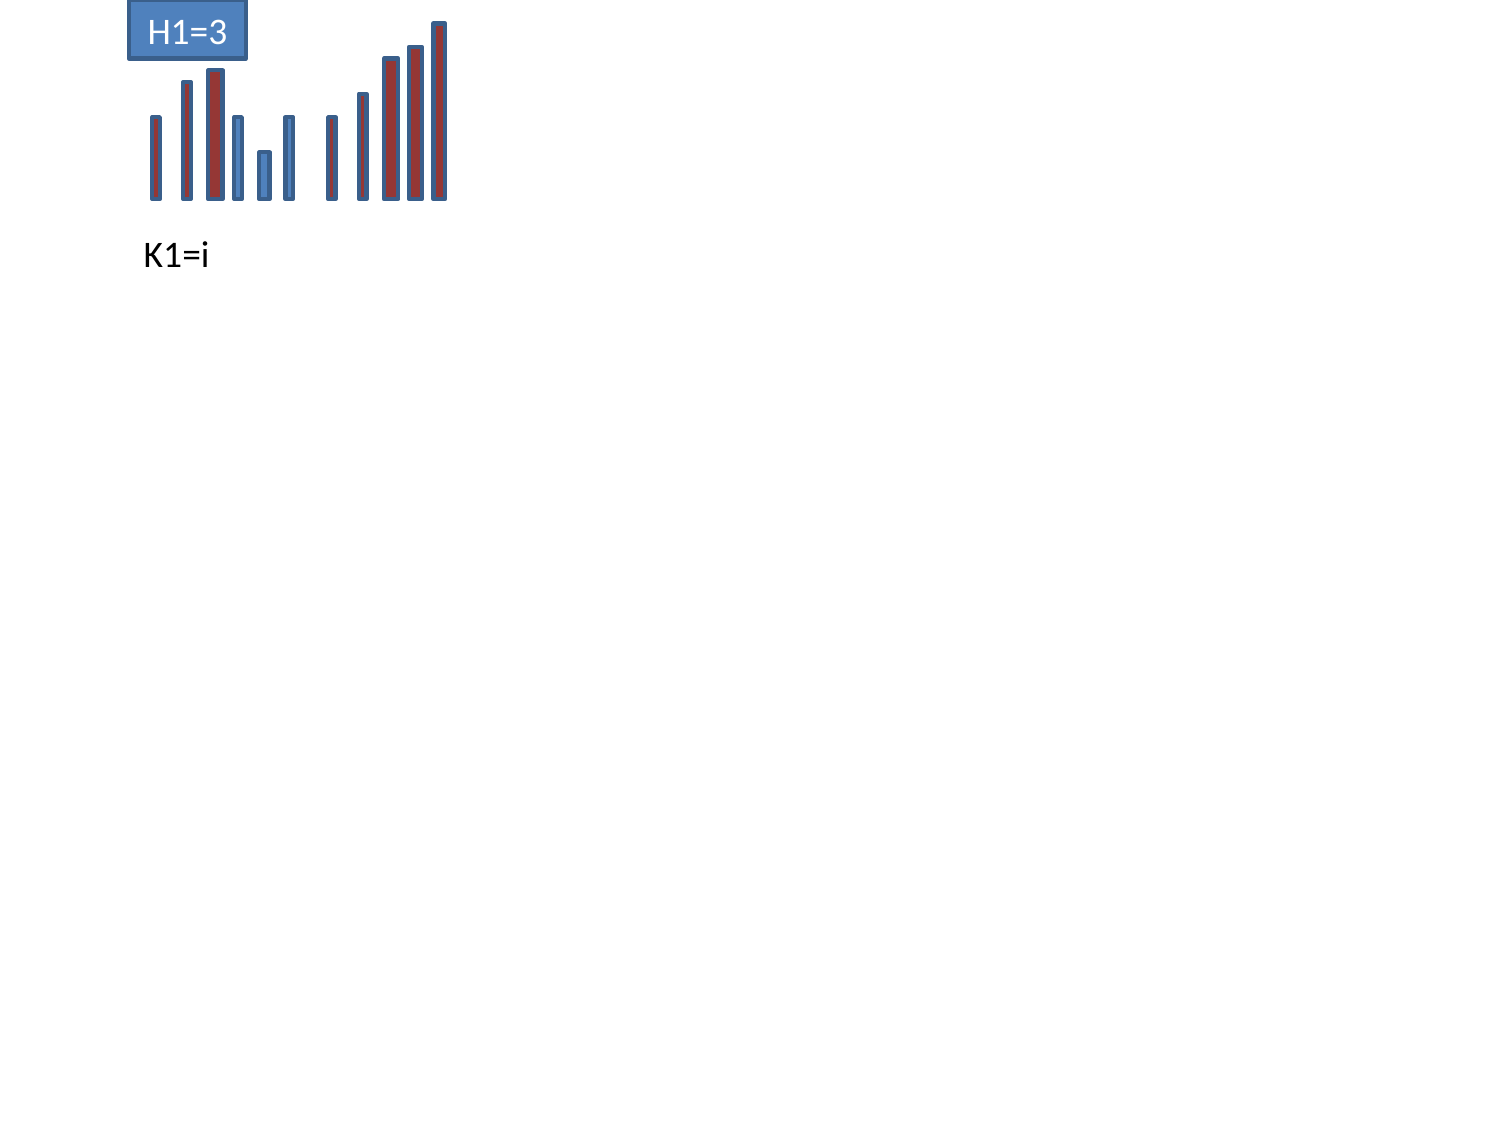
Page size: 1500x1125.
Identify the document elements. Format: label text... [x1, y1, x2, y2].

text_box [232, 115, 244, 201]
text_box [407, 45, 424, 201]
text_box [150, 115, 162, 201]
text_box [206, 68, 225, 201]
text_box K1=i [128, 222, 258, 283]
text_box [382, 56, 400, 201]
text_box [431, 21, 447, 201]
text_box [181, 80, 193, 201]
text_box [283, 115, 295, 201]
text_box [326, 115, 338, 201]
text_box [357, 92, 369, 201]
text_box H1=3 [127, 0, 248, 61]
text_box [257, 150, 272, 201]
